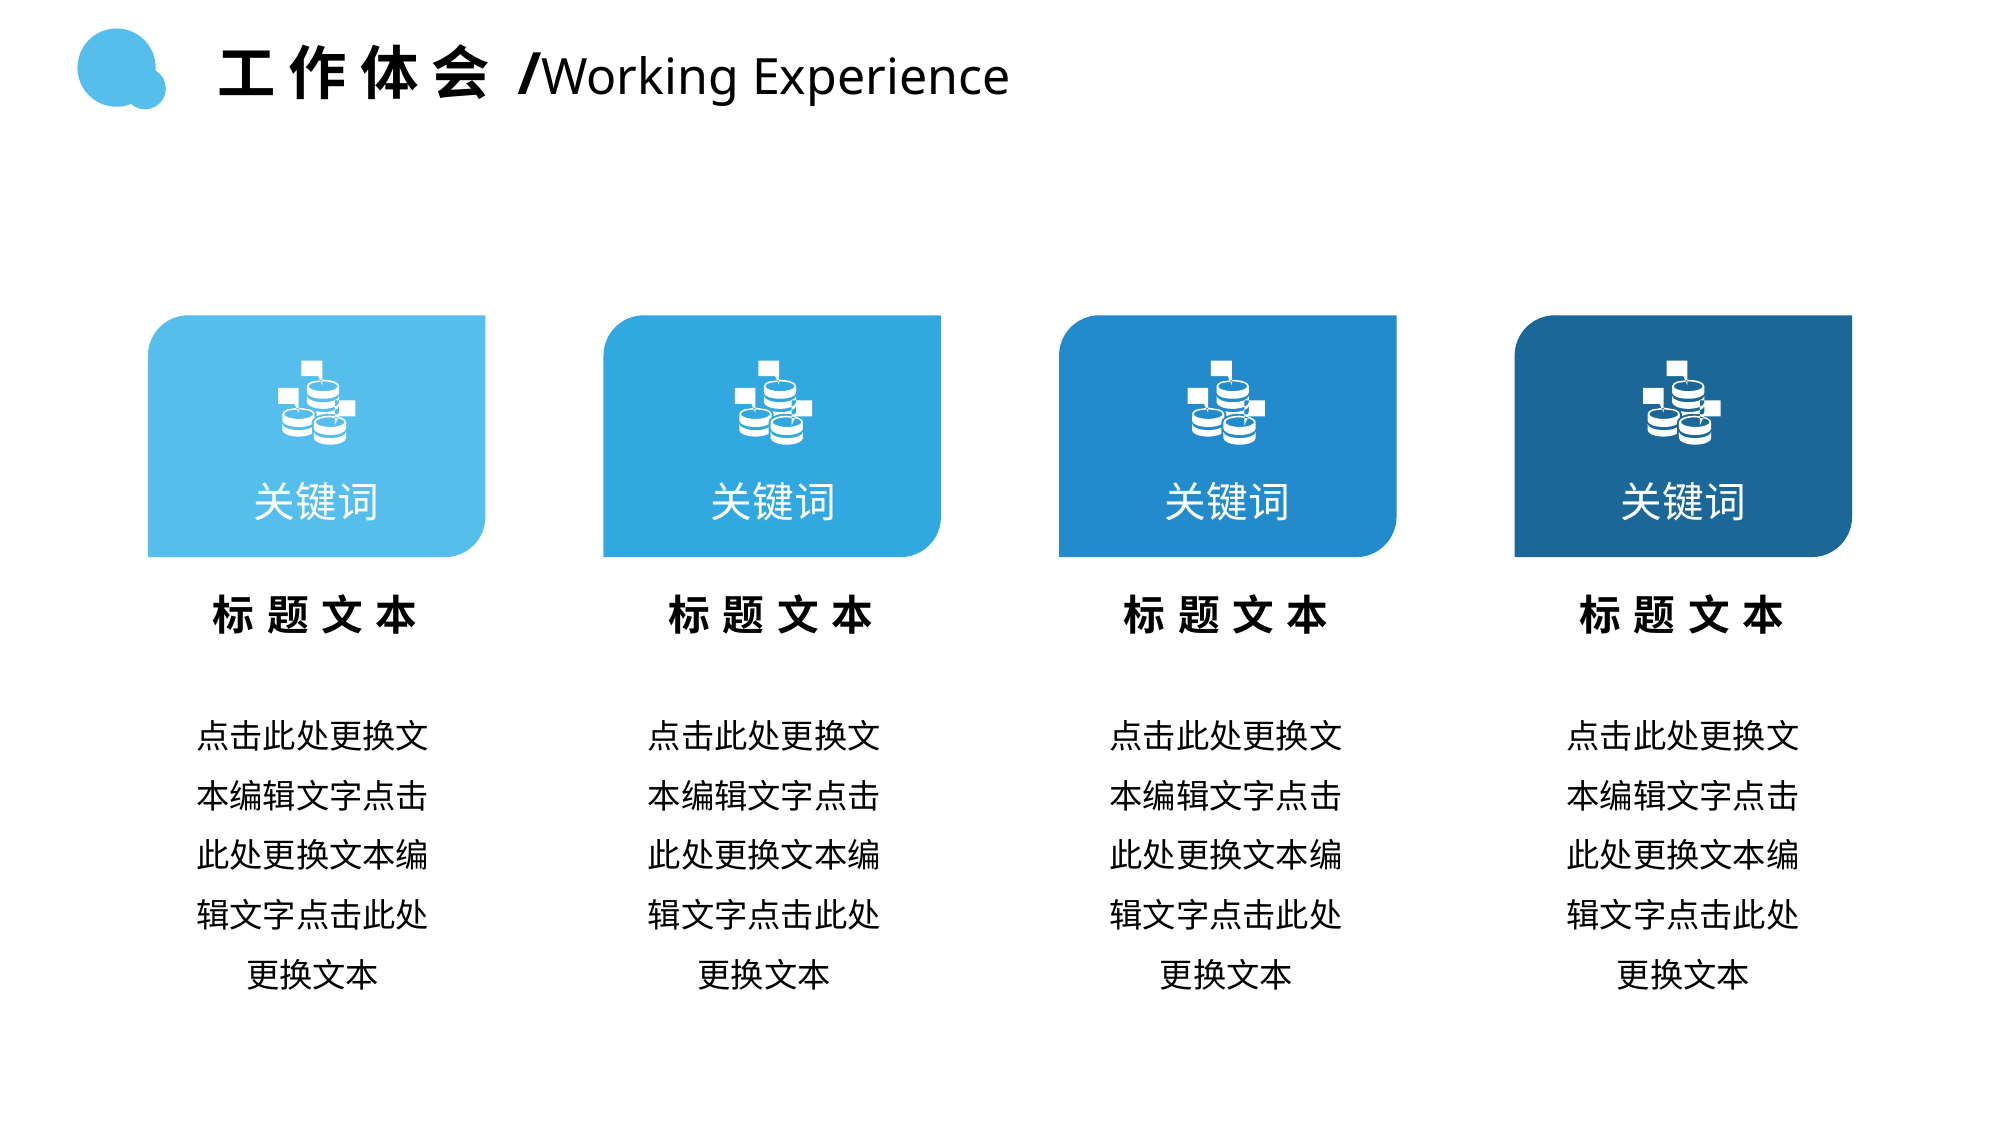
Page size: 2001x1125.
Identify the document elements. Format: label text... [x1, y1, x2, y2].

text_box 工 作 体 会 /Working Experience [202, 28, 1135, 114]
text_box 点击此处更换文本编辑文字点击此处更换文本编辑文字点击此处更换文本 [1544, 687, 1823, 1002]
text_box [77, 28, 166, 110]
text_box 点击此处更换文本编辑文字点击此处更换文本编辑文字点击此处更换文本 [1087, 687, 1366, 1002]
text_box 点击此处更换文本编辑文字点击此处更换文本编辑文字点击此处更换文本 [624, 687, 904, 1002]
text_box 点击此处更换文本编辑文字点击此处更换文本编辑文字点击此处更换文本 [173, 687, 452, 1002]
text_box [147, 315, 1853, 637]
